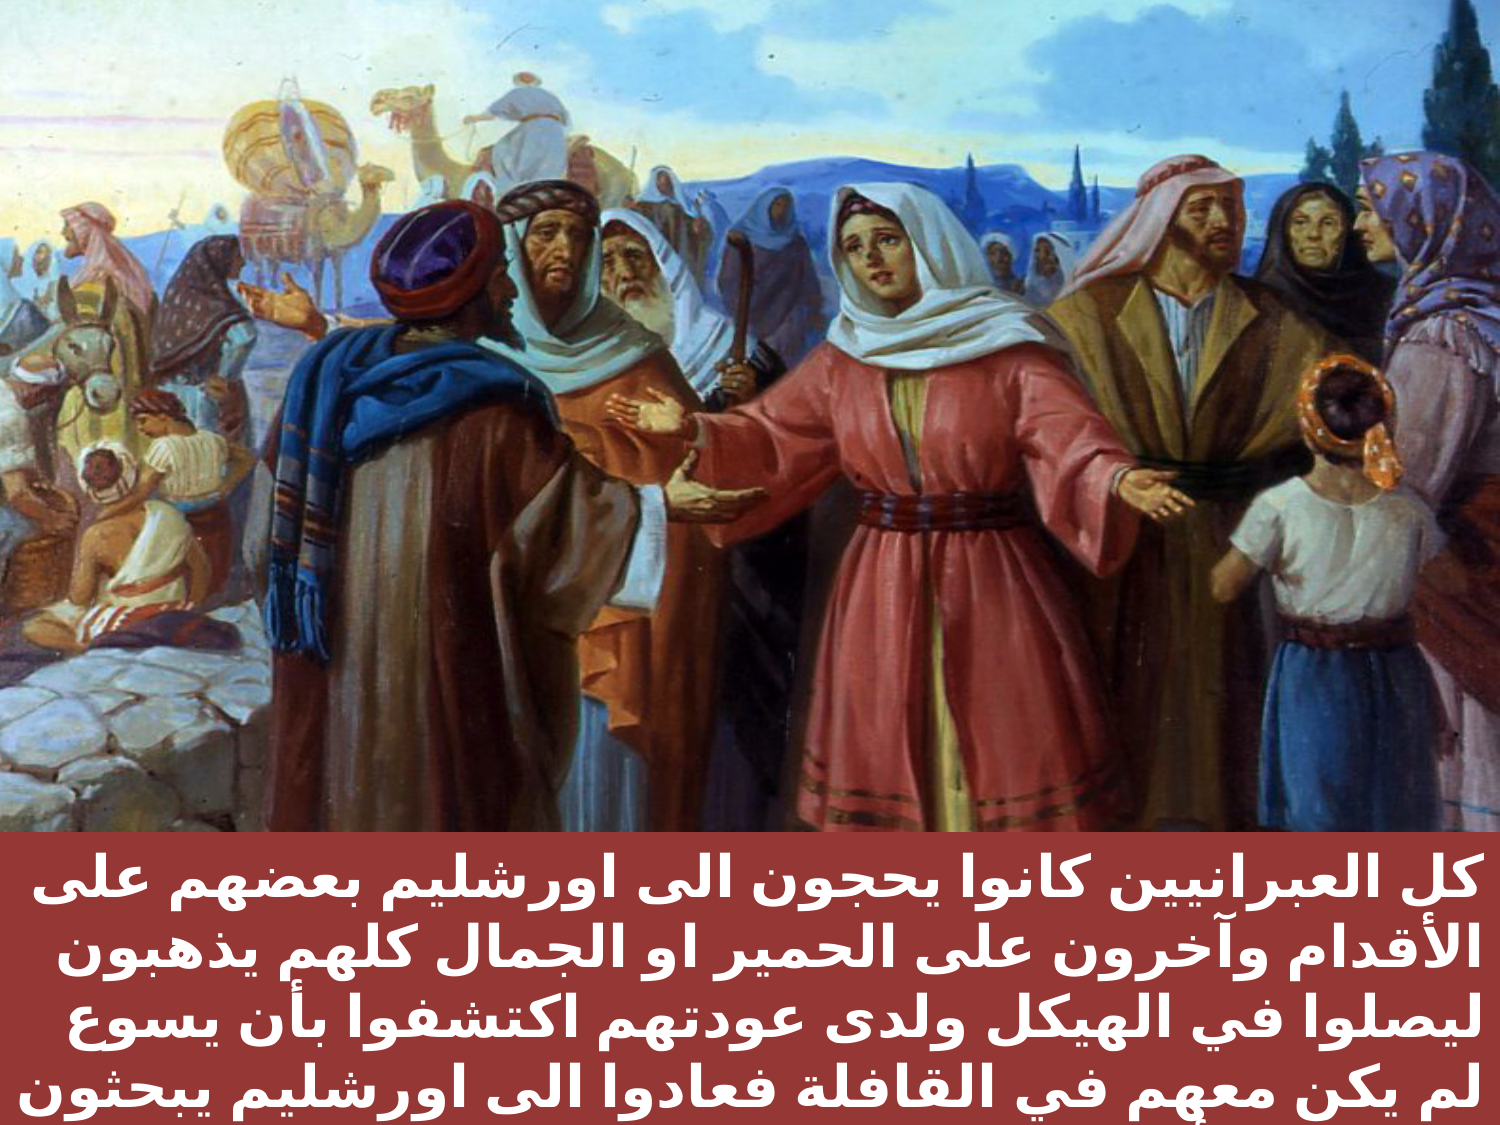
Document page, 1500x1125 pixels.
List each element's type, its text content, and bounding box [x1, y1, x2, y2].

text_box كل العبرانيين كانوا يحجون الى اورشليم بعضهم على الأقدام وآخرون على الحمير او الجمال كلهم يذهبون ليصلوا في الهيكل ولدى عودتهم اكتشفوا بأن يسوع لم يكن معهم في القافلة فعادوا الى اورشليم يبحثون عنه ولكن أين كان يسوع لقد بقي في الهيكل ليصلي [0, 839, 1500, 1125]
picture [0, 0, 1500, 833]
